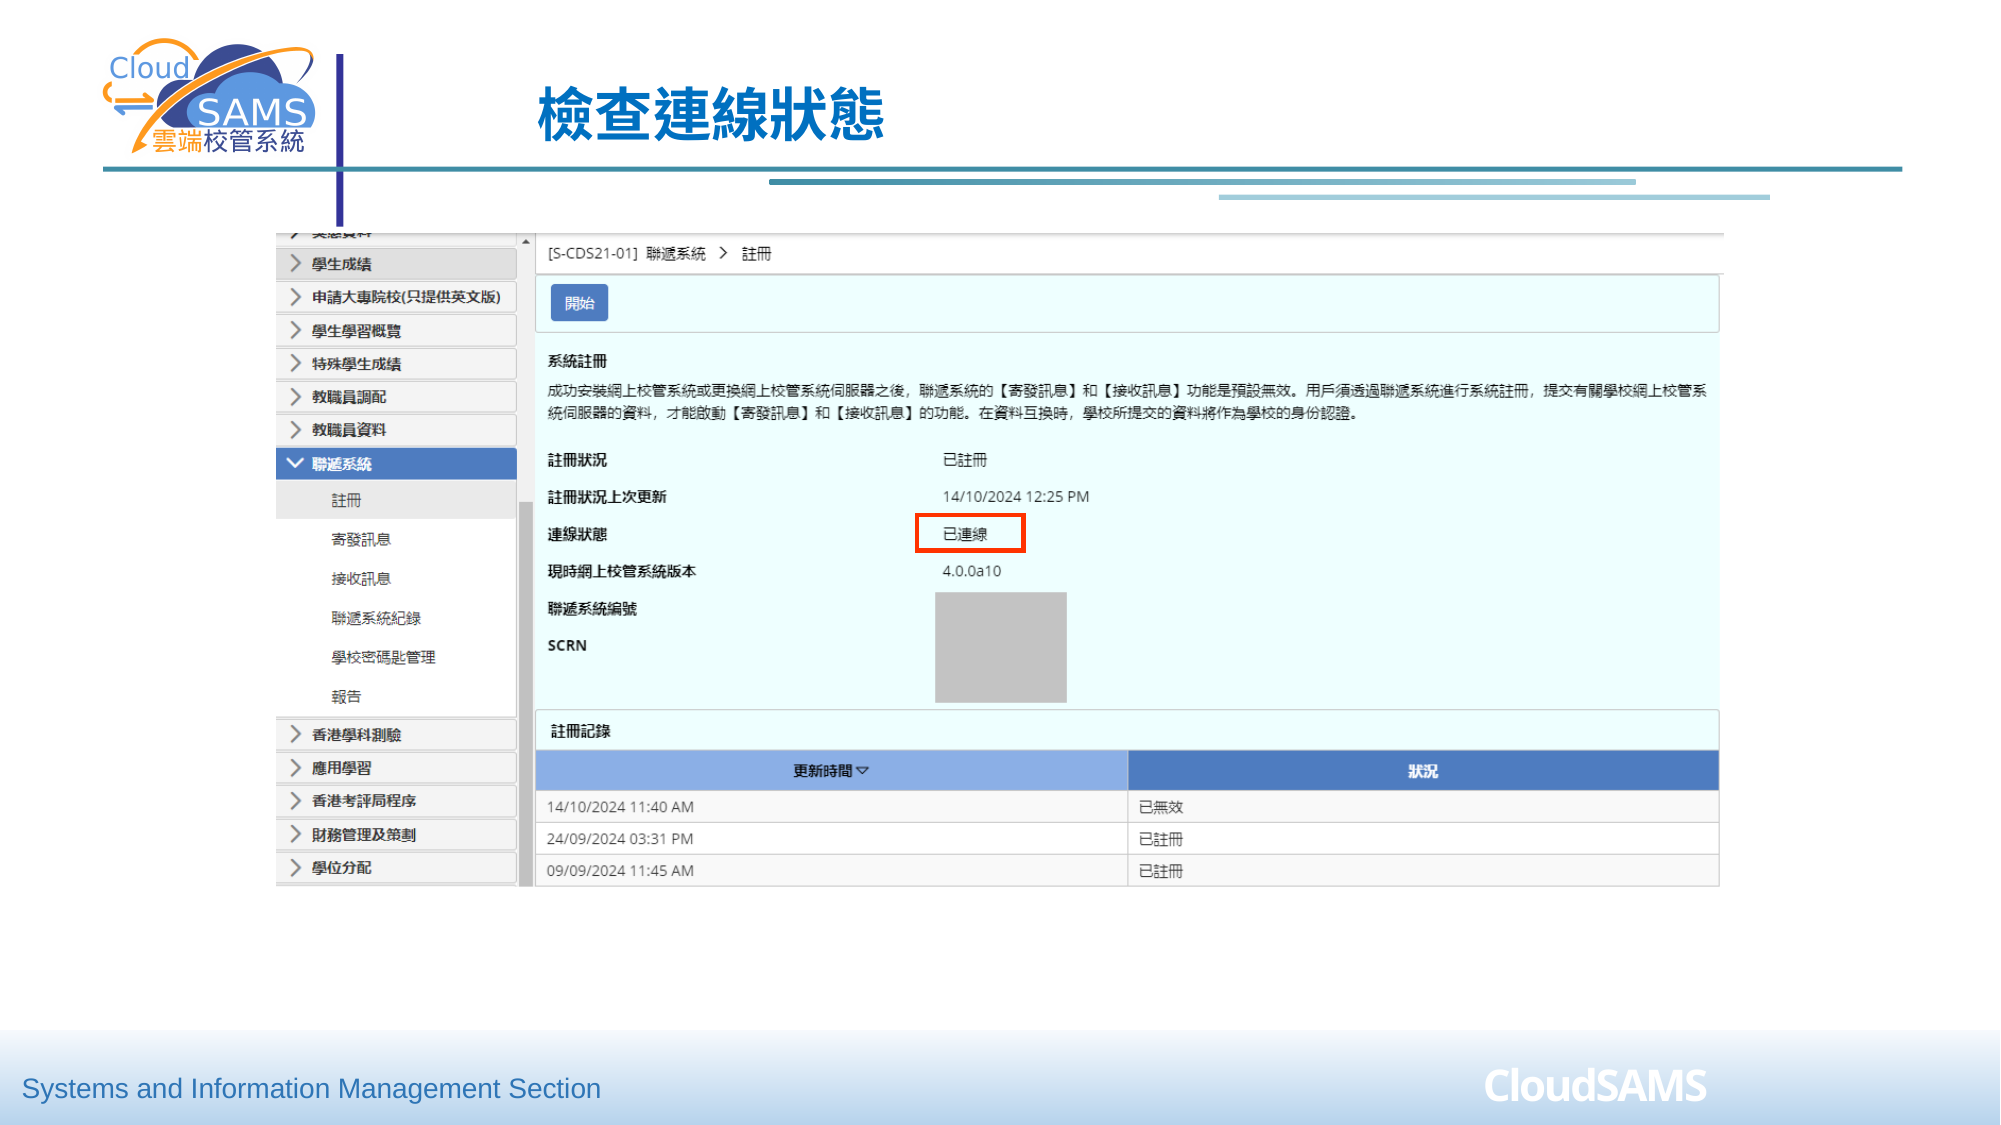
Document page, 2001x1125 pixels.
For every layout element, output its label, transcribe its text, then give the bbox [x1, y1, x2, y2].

title 檢查連線狀態 [521, 30, 1697, 156]
picture [276, 233, 1724, 892]
picture [87, 7, 349, 175]
